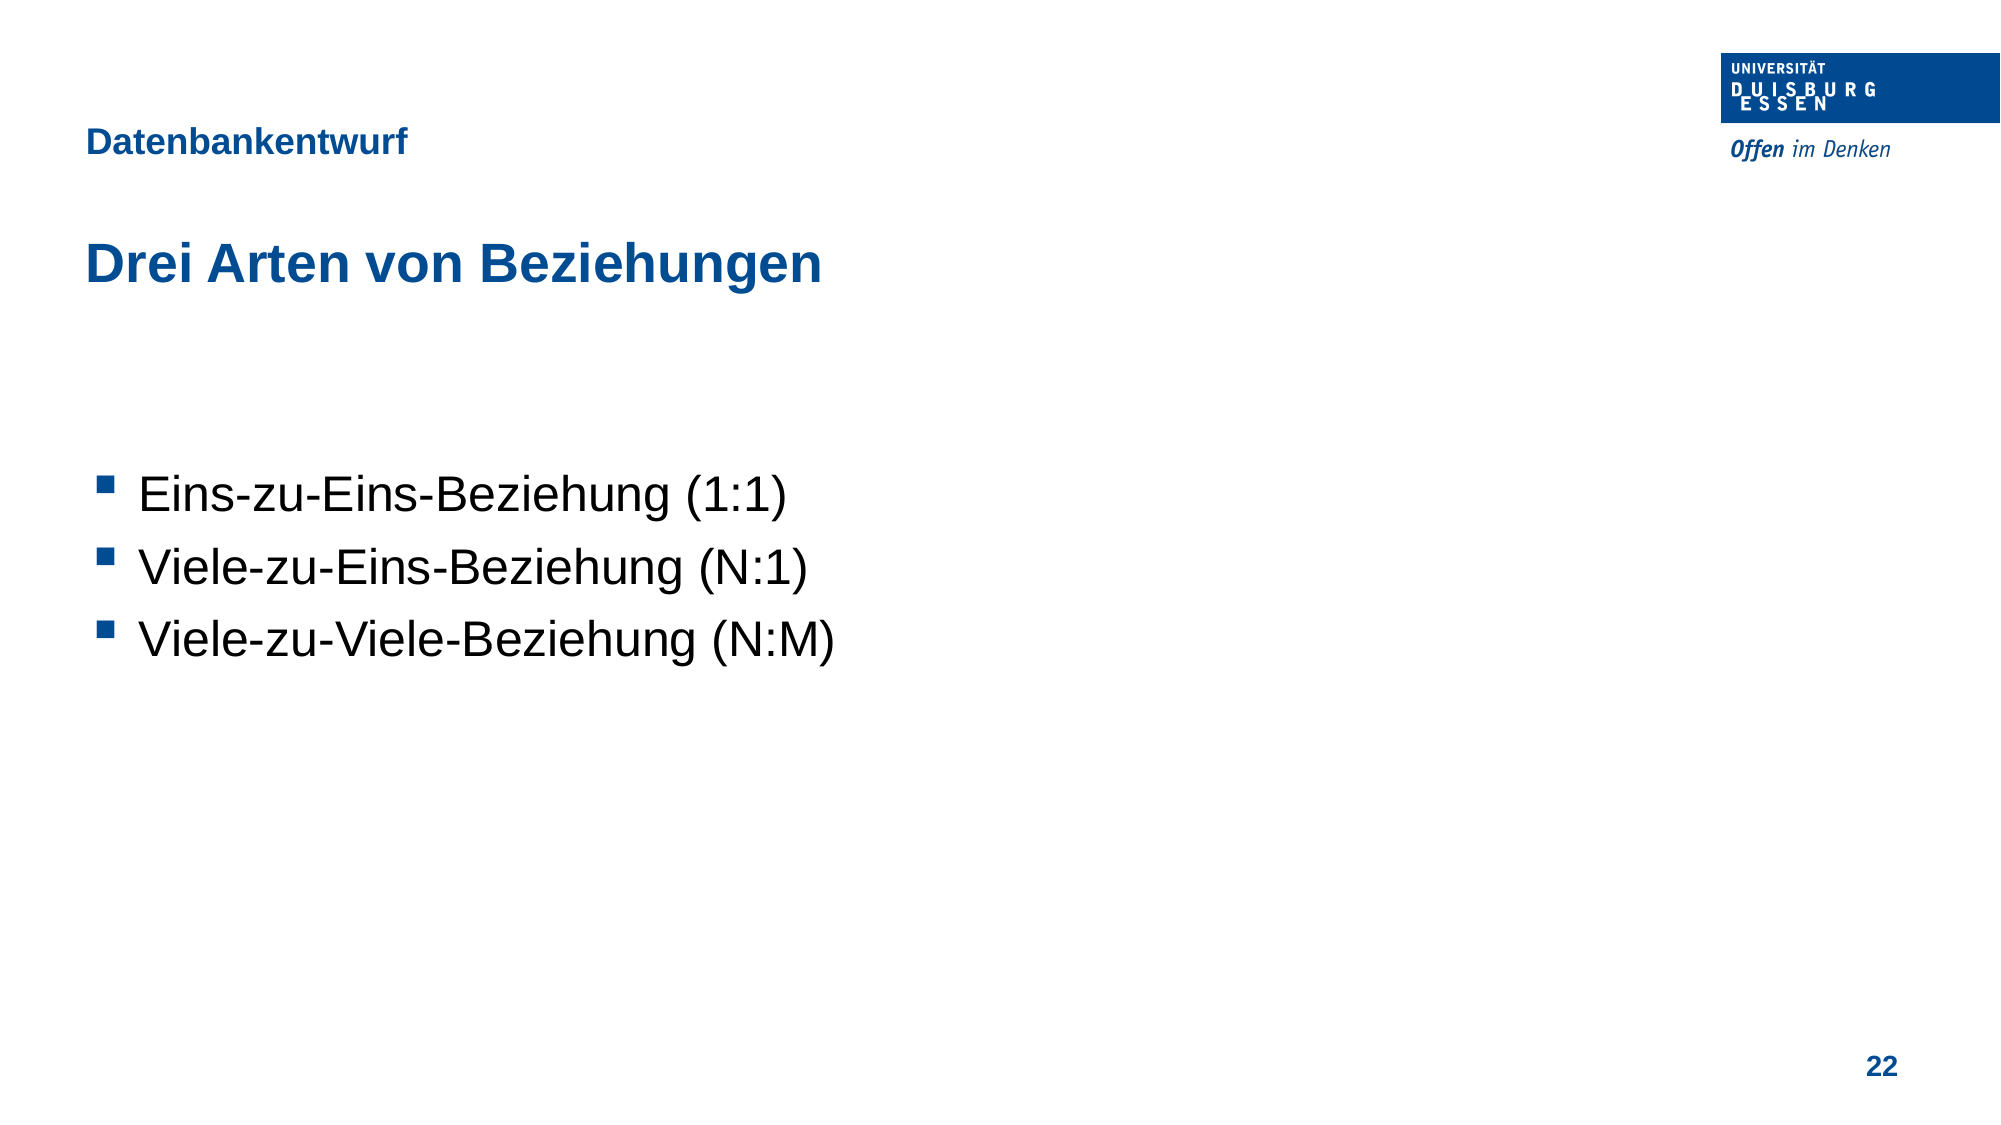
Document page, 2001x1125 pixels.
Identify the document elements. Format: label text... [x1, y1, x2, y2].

list Datenbankentwurf [85, 122, 1694, 163]
slide_number 22 [1677, 1039, 1914, 1081]
picture [1721, 53, 2000, 162]
list Eins-zu-Eins-Beziehung (1:1) Viele-zu-Eins-Beziehung (N:1) Viele-zu-Viele-Beziehung (N:M) [85, 454, 1694, 987]
list Drei Arten von Beziehungen [85, 227, 1694, 303]
